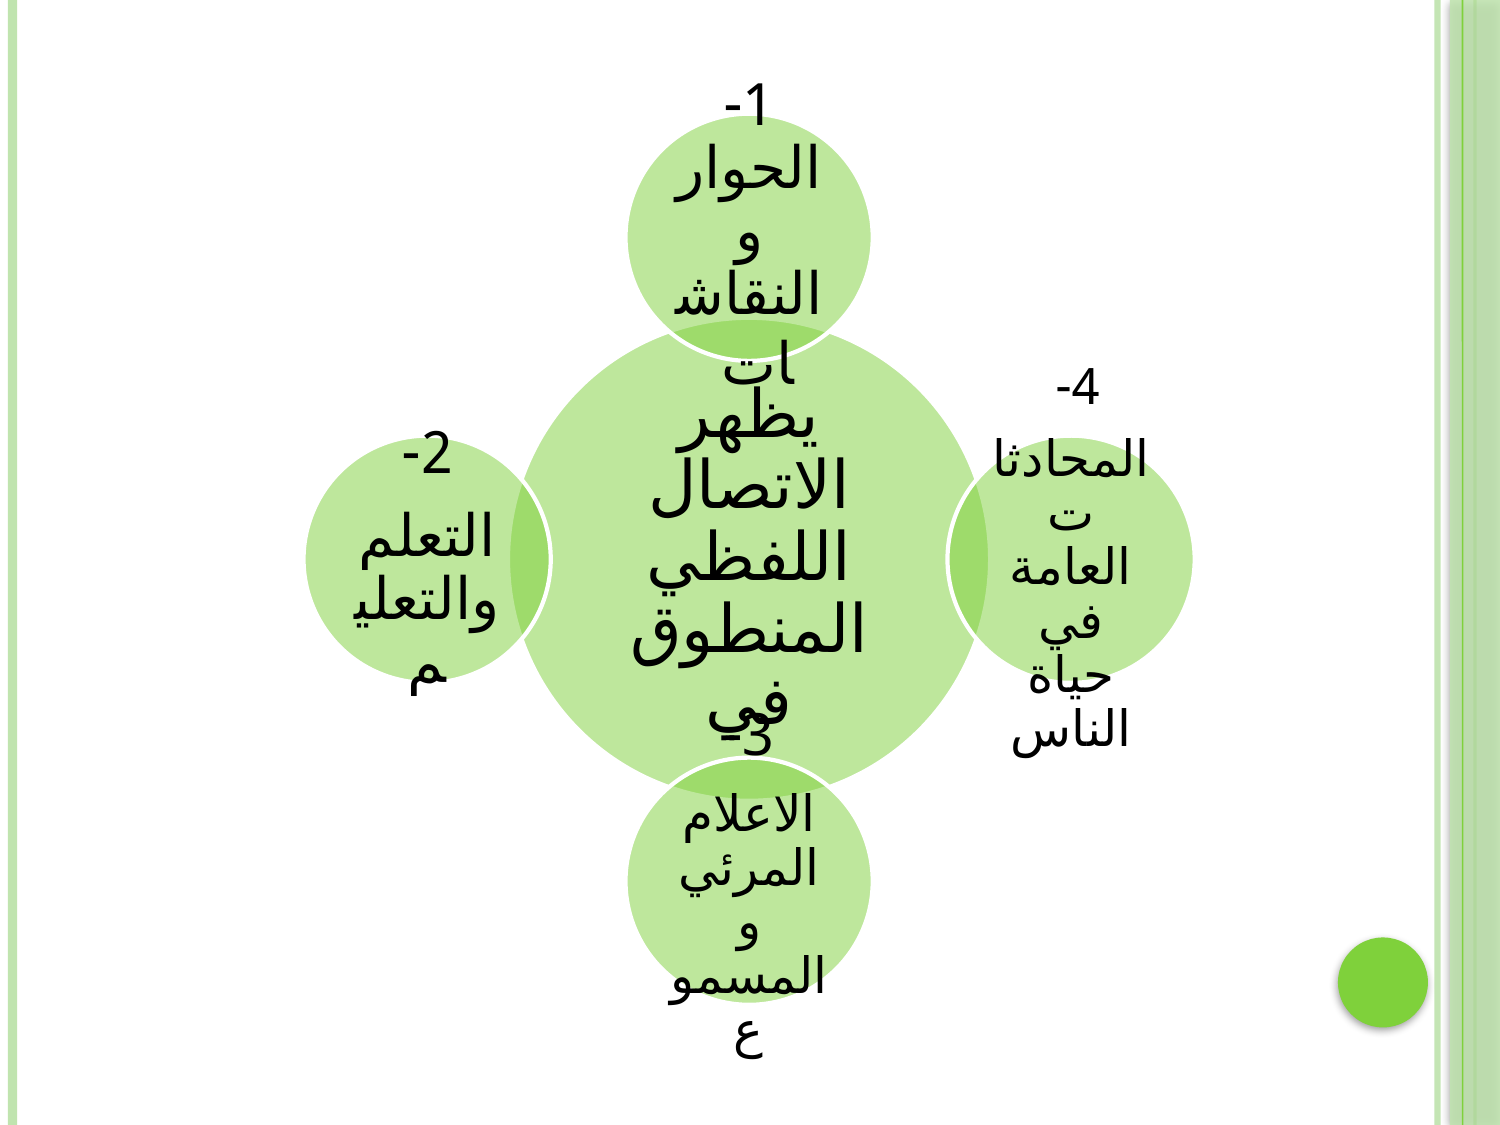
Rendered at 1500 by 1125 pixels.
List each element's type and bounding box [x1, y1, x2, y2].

list [74, 113, 1424, 1006]
